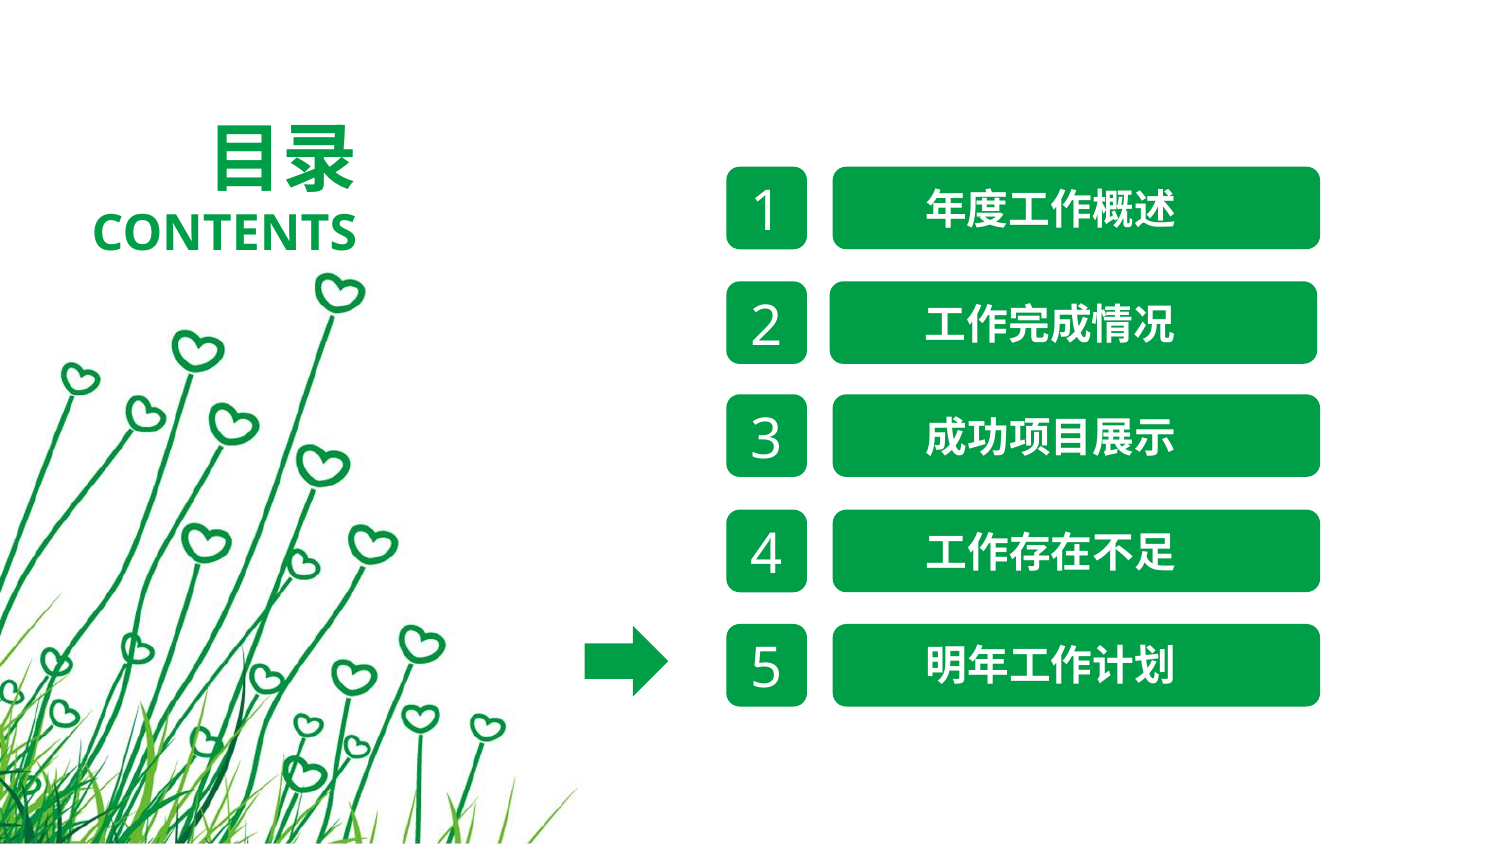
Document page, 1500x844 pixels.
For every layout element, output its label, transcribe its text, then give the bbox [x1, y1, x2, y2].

text_box 目录 CONTENTS [17, 102, 372, 161]
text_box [829, 281, 1318, 365]
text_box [832, 394, 1321, 478]
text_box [832, 509, 1321, 593]
picture [0, 162, 1211, 844]
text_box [832, 166, 1321, 250]
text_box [832, 623, 1321, 707]
